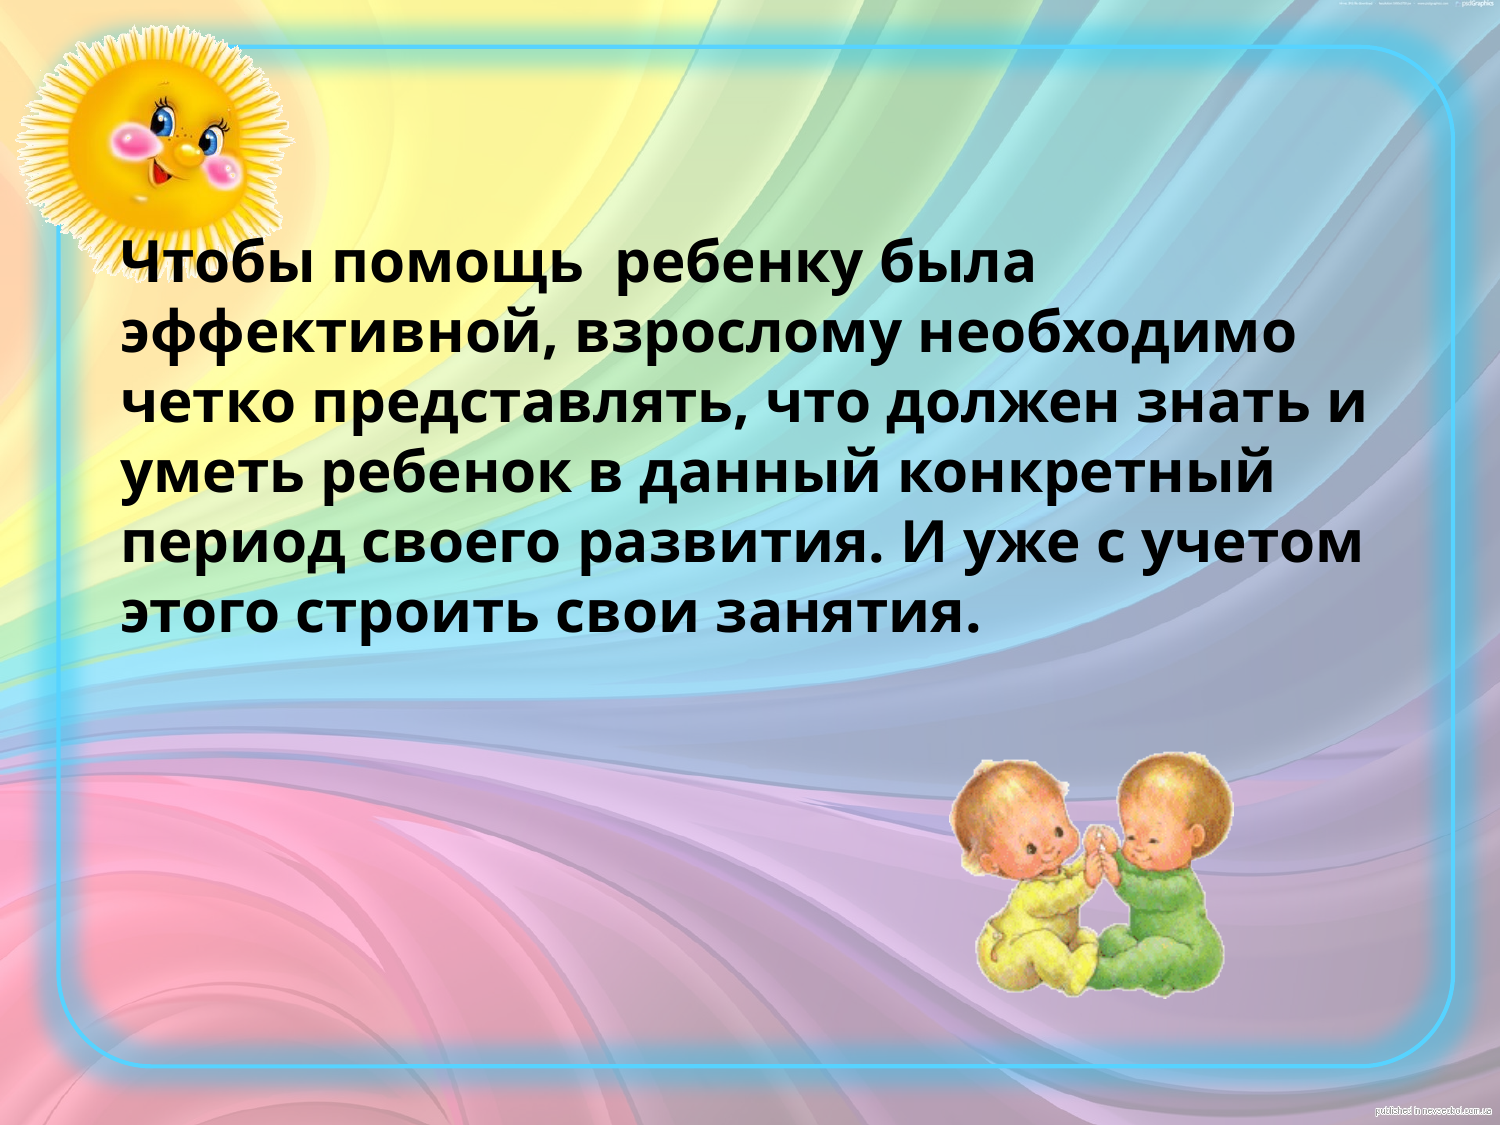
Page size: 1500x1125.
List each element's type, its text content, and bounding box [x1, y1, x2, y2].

text_box Чтобы помощь ребенку была эффективной, взрослому необходимо четко представлять, что должен знать и уметь ребенок в данный конкретный период своего развития. И уже с учетом этого строить свои занятия. [105, 82, 1407, 1125]
picture [948, 749, 1234, 999]
picture [11, 11, 340, 340]
